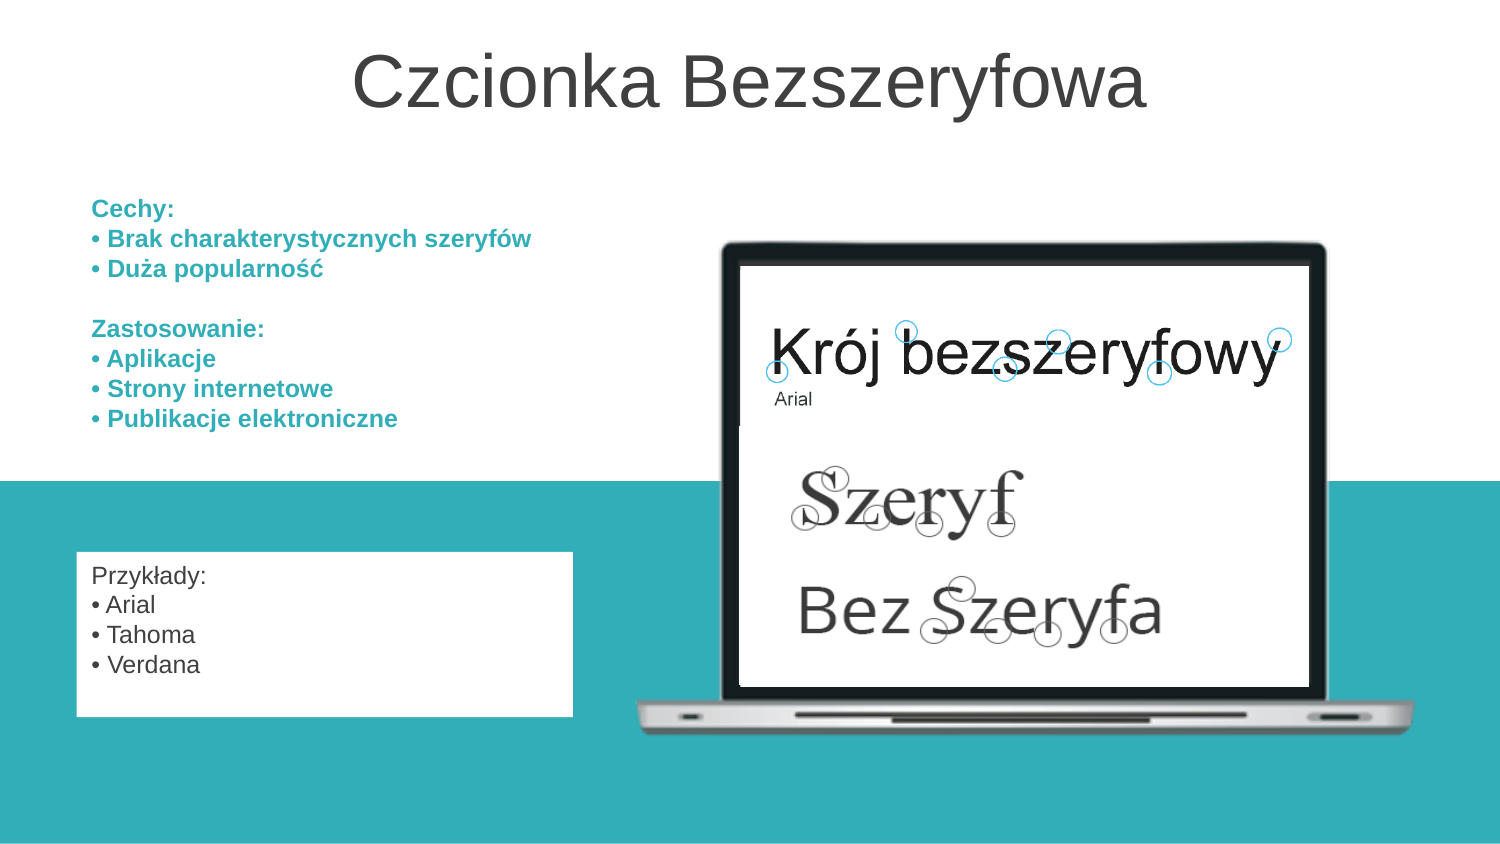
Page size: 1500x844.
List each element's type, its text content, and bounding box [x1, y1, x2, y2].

text_box Cechy: • Brak charakterystycznych szeryfów • Duża popularność Zastosowanie: • Aplikacje • Strony internetowe • Publikacje elektroniczne [76, 185, 652, 440]
list Czcionka Bezszeryfowa [0, 29, 1500, 125]
text_box Przykłady: • Arial • Tahoma • Verdana [76, 551, 550, 687]
picture [419, 185, 1500, 789]
